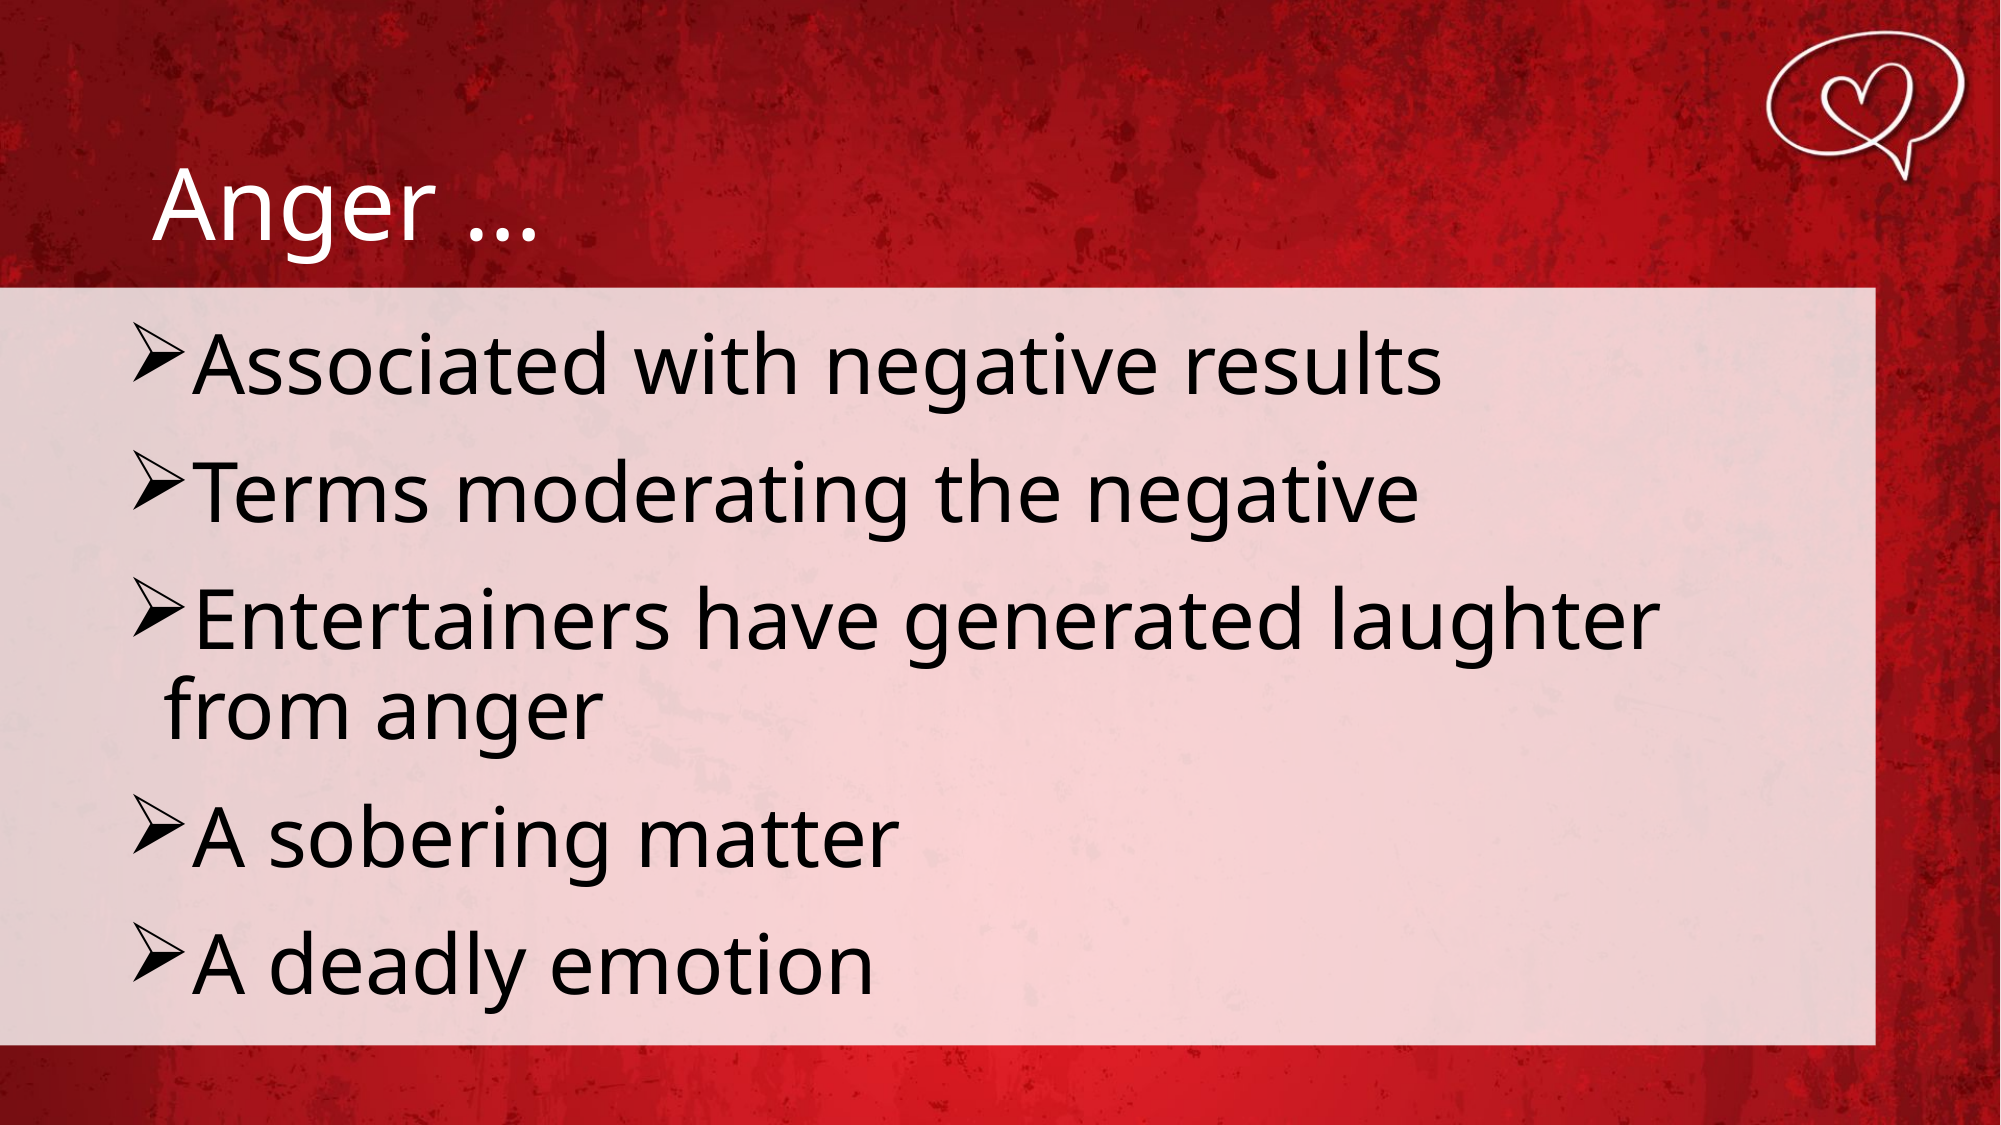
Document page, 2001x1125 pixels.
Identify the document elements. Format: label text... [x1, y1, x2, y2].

title Anger … [137, 59, 1863, 271]
picture [0, 0, 2001, 1125]
list Associated with negative results Terms moderating the negative Entertainers have generated laughter from anger A sobering matter A deadly emotion [110, 286, 1816, 1049]
